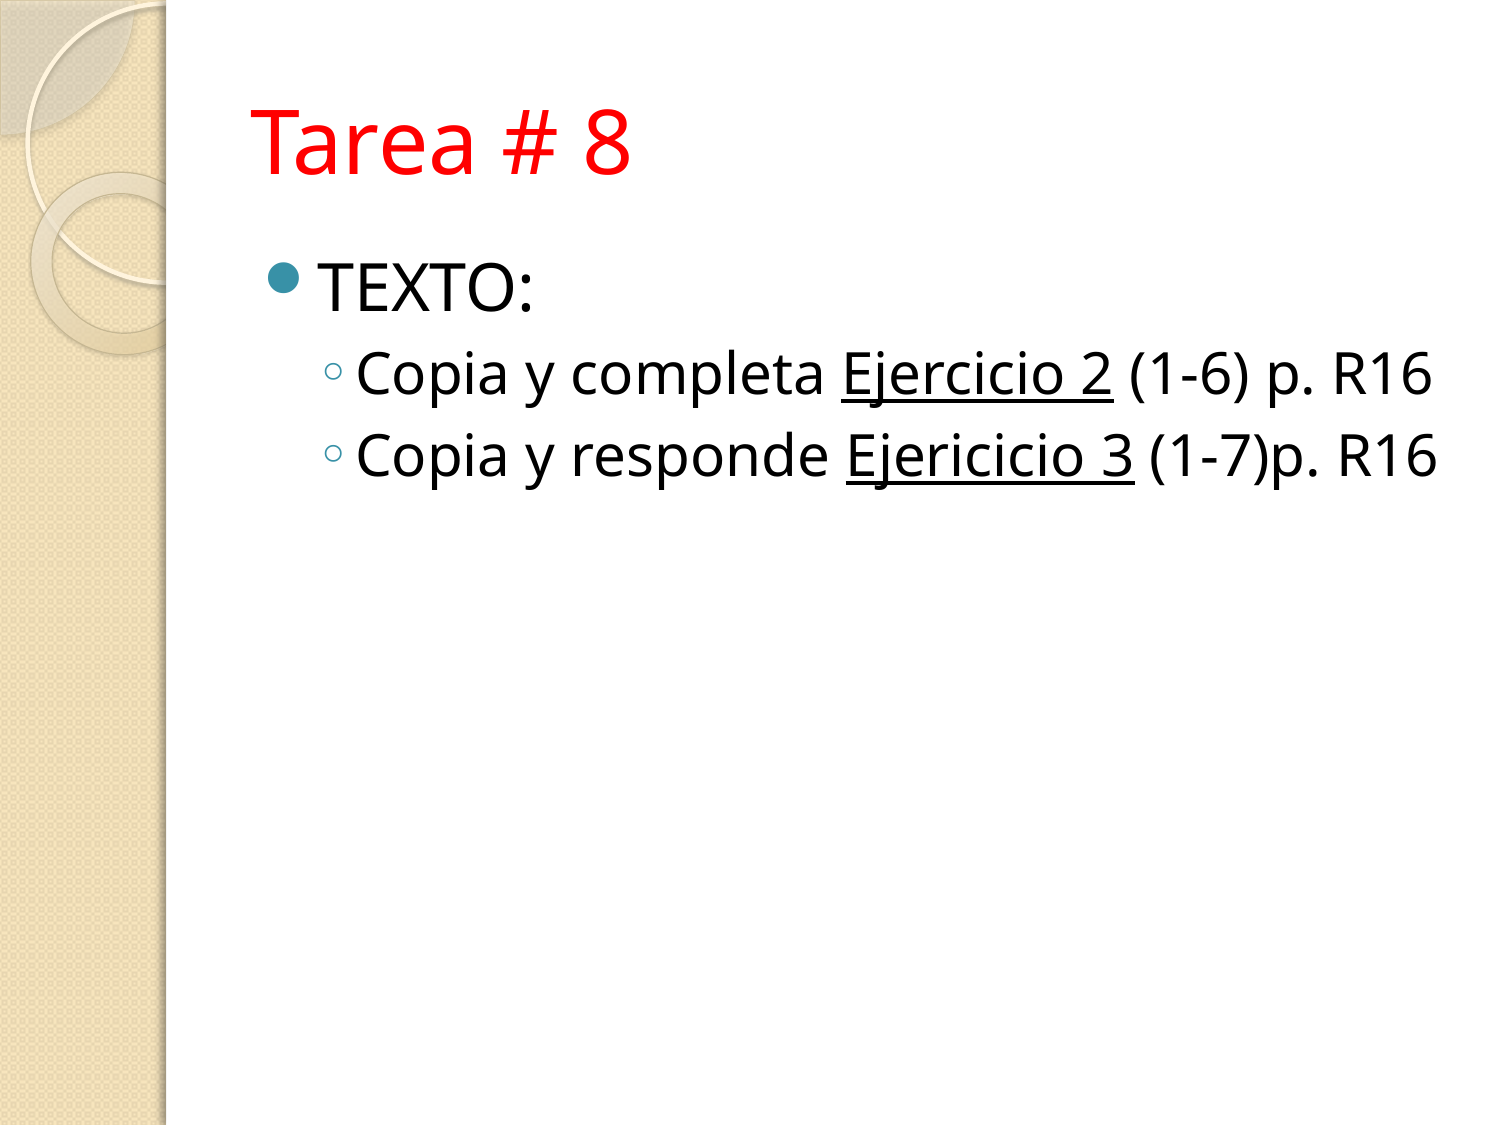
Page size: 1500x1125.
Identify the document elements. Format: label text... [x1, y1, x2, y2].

title Tarea # 8 [235, 45, 1466, 233]
list TEXTO: Copia y completa Ejercicio 2 (1-6) p. R16 Copia y responde Ejericicio 3 (1-7)p. R16 [235, 237, 1466, 1025]
